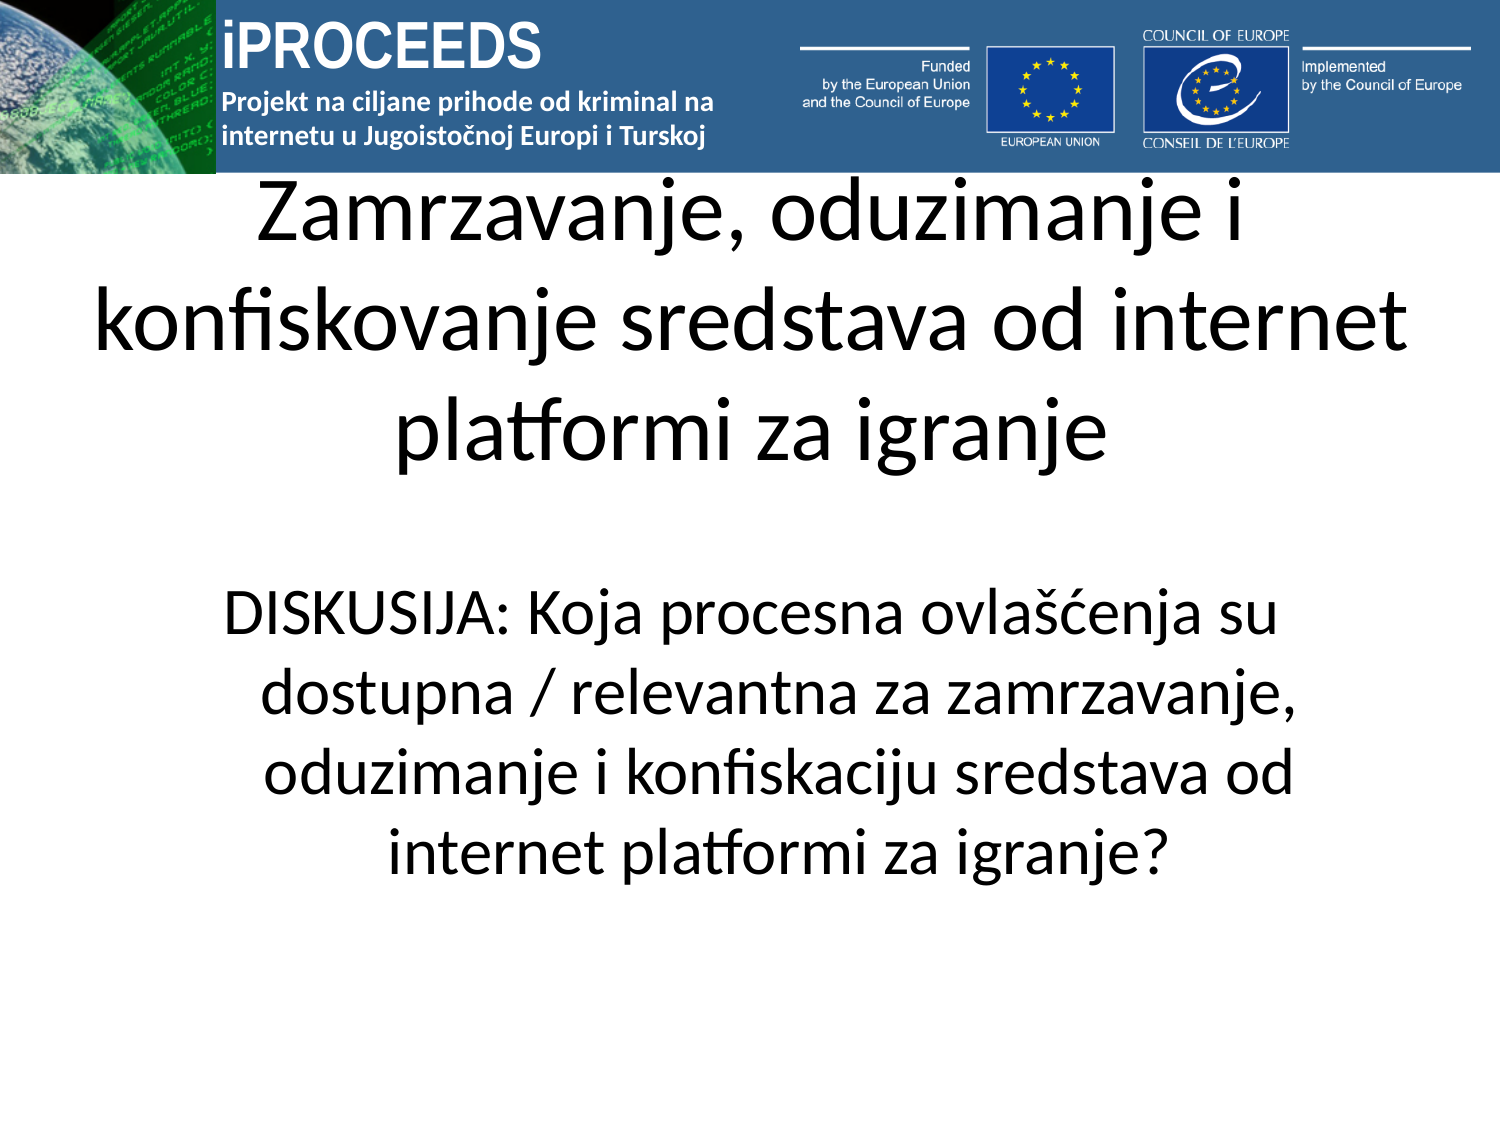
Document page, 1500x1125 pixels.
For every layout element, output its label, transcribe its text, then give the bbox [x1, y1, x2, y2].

list DISKUSIJA: Koja procesna ovlašćenja su dostupna / relevantna za zamrzavanje, oduzimanje i konfiskaciju sredstava od internet platformi za igranje? [76, 373, 1428, 1017]
picture [0, 0, 216, 174]
title Zamrzavanje, oduzimanje i konfiskovanje sredstava od internet platformi za igranje [76, 219, 1428, 373]
picture [800, 30, 1471, 148]
